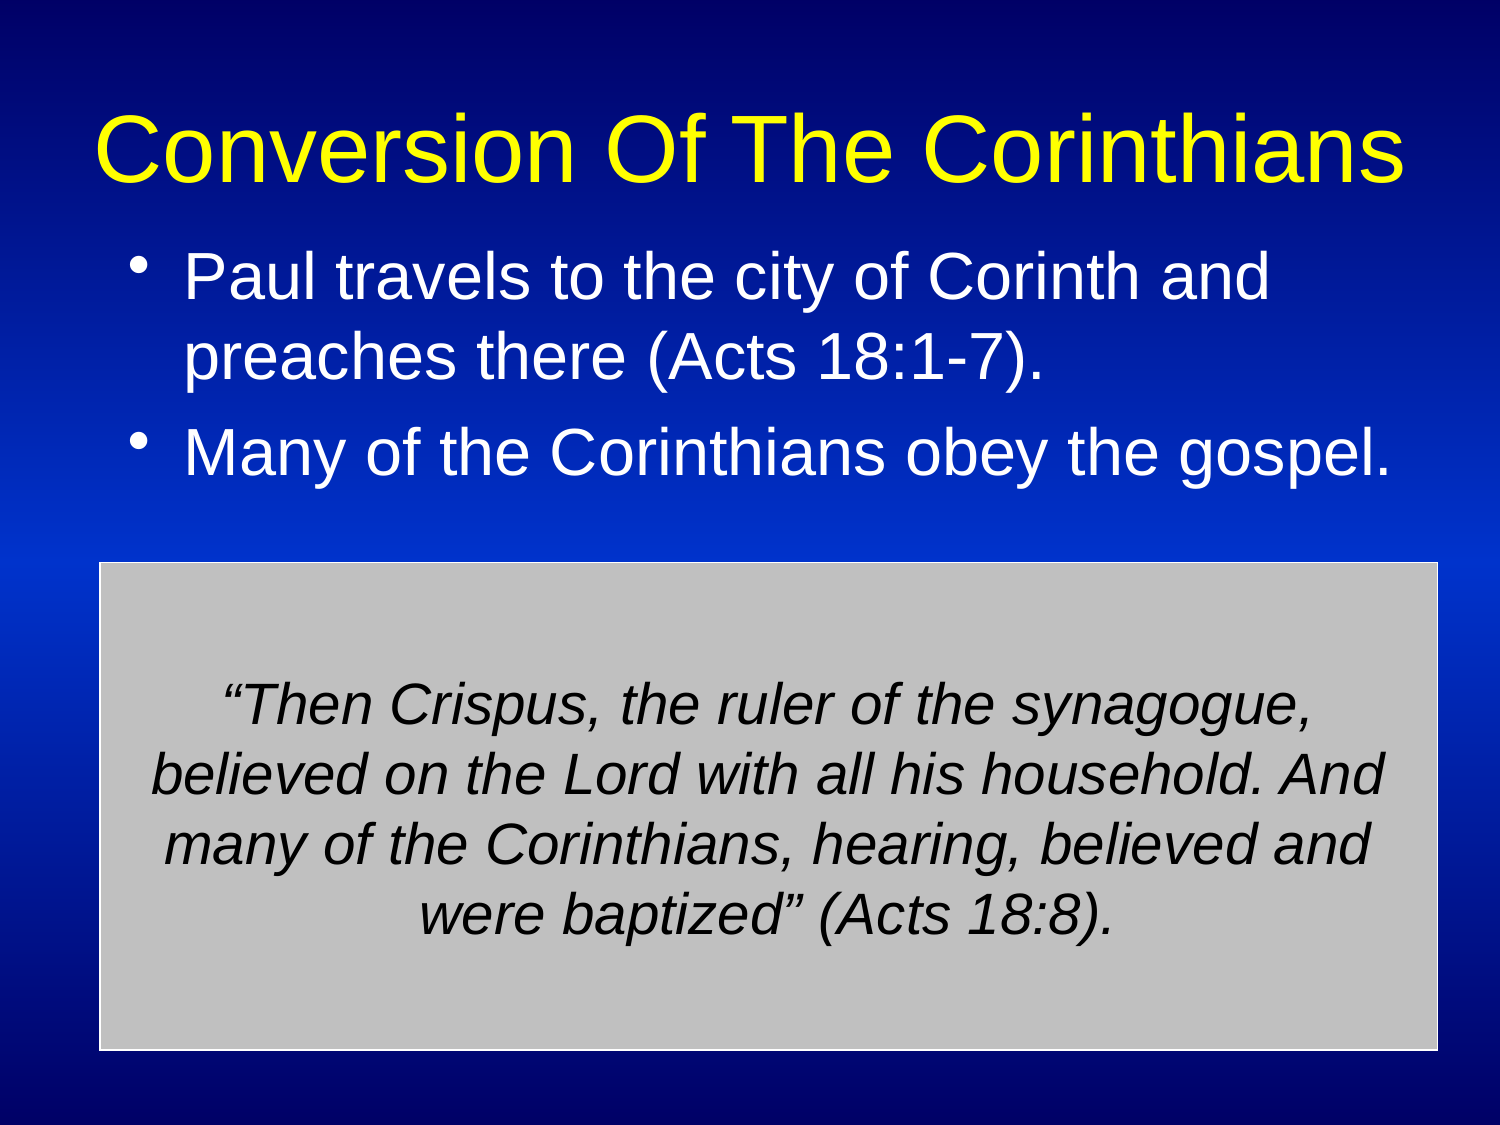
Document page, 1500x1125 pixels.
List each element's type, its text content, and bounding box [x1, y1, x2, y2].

title Conversion Of The Corinthians [37, 50, 1463, 238]
list Paul travels to the city of Corinth and preaches there (Acts 18:1-7). Many of the Corinthians obey the gospel. [112, 224, 1463, 1013]
text_box “Then Crispus, the ruler of the synagogue, believed on the Lord with all his household. And many of the Corinthians, hearing, believed and were baptized” (Acts 18:8). [99, 562, 1438, 1050]
